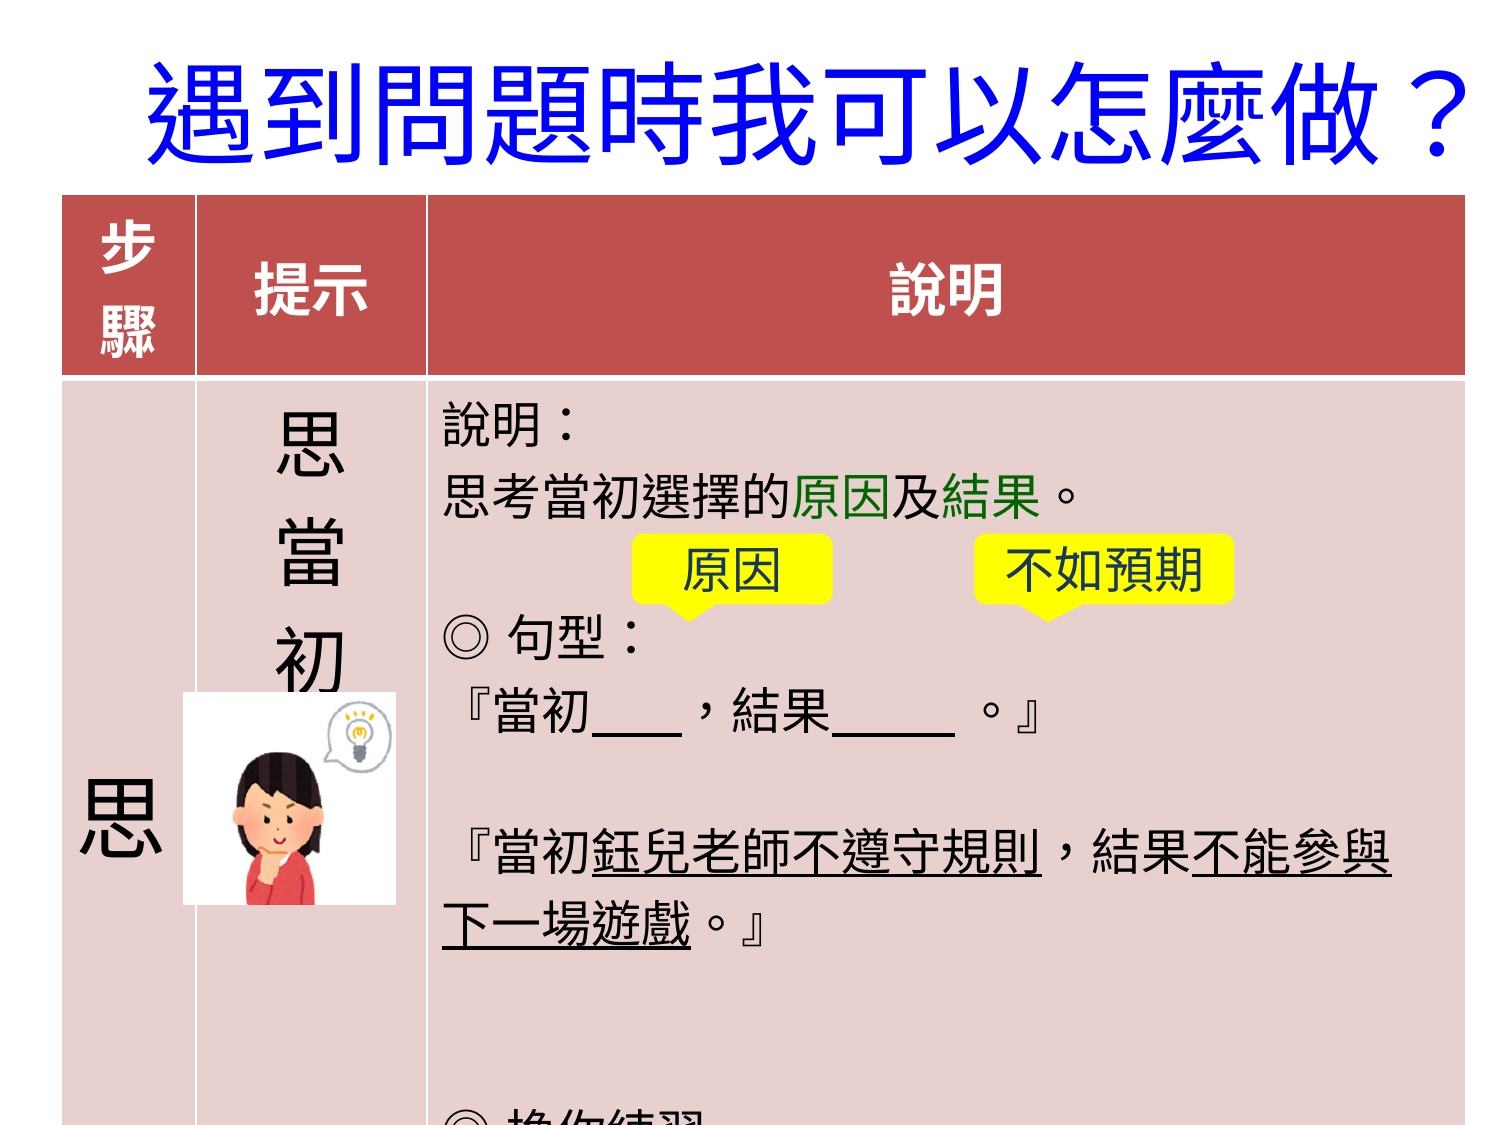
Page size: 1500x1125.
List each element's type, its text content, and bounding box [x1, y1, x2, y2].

table_header 步驟 [62, 195, 195, 375]
text_box 原因 [629, 531, 835, 624]
table_header 說明 [428, 195, 1465, 375]
table_header 提示 [197, 195, 426, 375]
table_cell 思 當 初 [197, 381, 426, 1125]
table_cell 說明： 思考當初選擇的原因及結果。 ◎句型： 『當初 ，結果 。』 『當初鈺兒老師不遵守規則，結果不能參與 下一場遊戲。』 ◎換你練習 『當初 ，結果 。』 [428, 381, 1465, 1125]
picture [182, 692, 396, 906]
title 遇到問題時我可以怎麼做？ [88, 30, 1439, 192]
text_box 不如預期 [972, 531, 1237, 624]
table_cell 思 [62, 381, 195, 1125]
